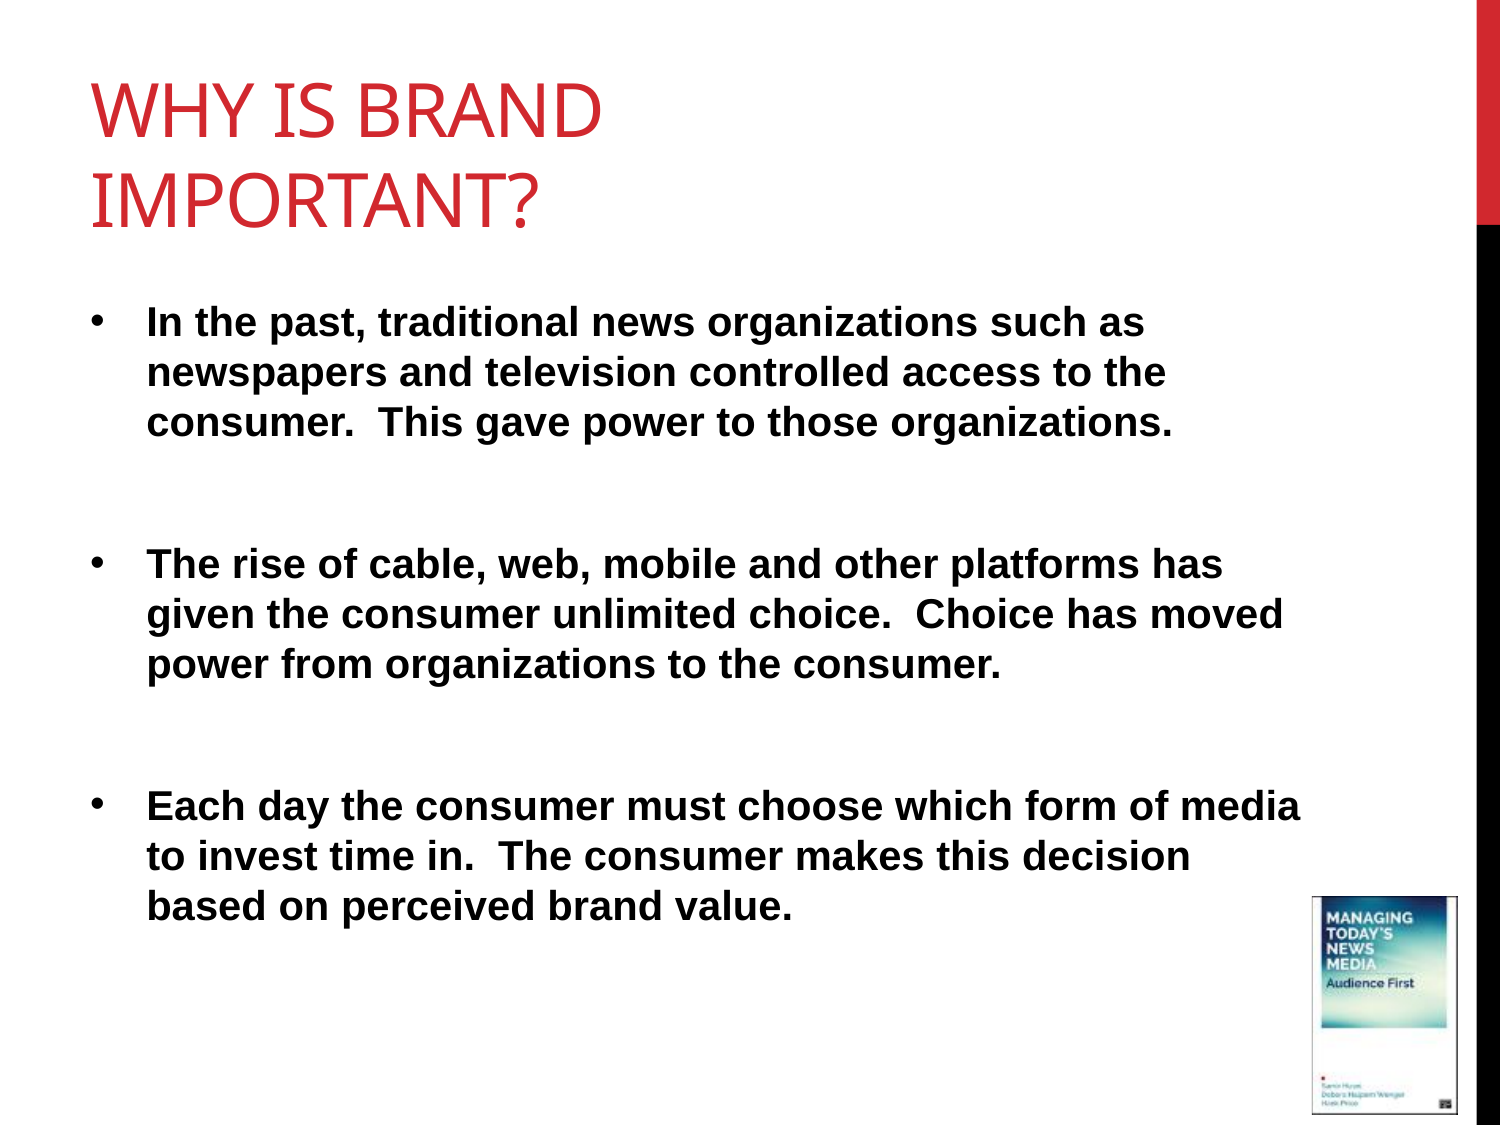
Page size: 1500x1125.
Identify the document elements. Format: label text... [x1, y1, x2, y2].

list In the past, traditional news organizations such as newspapers and television controlled access to the consumer. This gave power to those organizations. The rise of cable, web, mobile and other platforms has given the consumer unlimited choice. Choice has moved power from organizations to the consumer. Each day the consumer must choose which form of media to invest time in. The consumer makes this decision based on perceived brand value. [75, 287, 1325, 1005]
picture [1311, 896, 1458, 1115]
title Why is brand important? [75, 25, 1025, 250]
